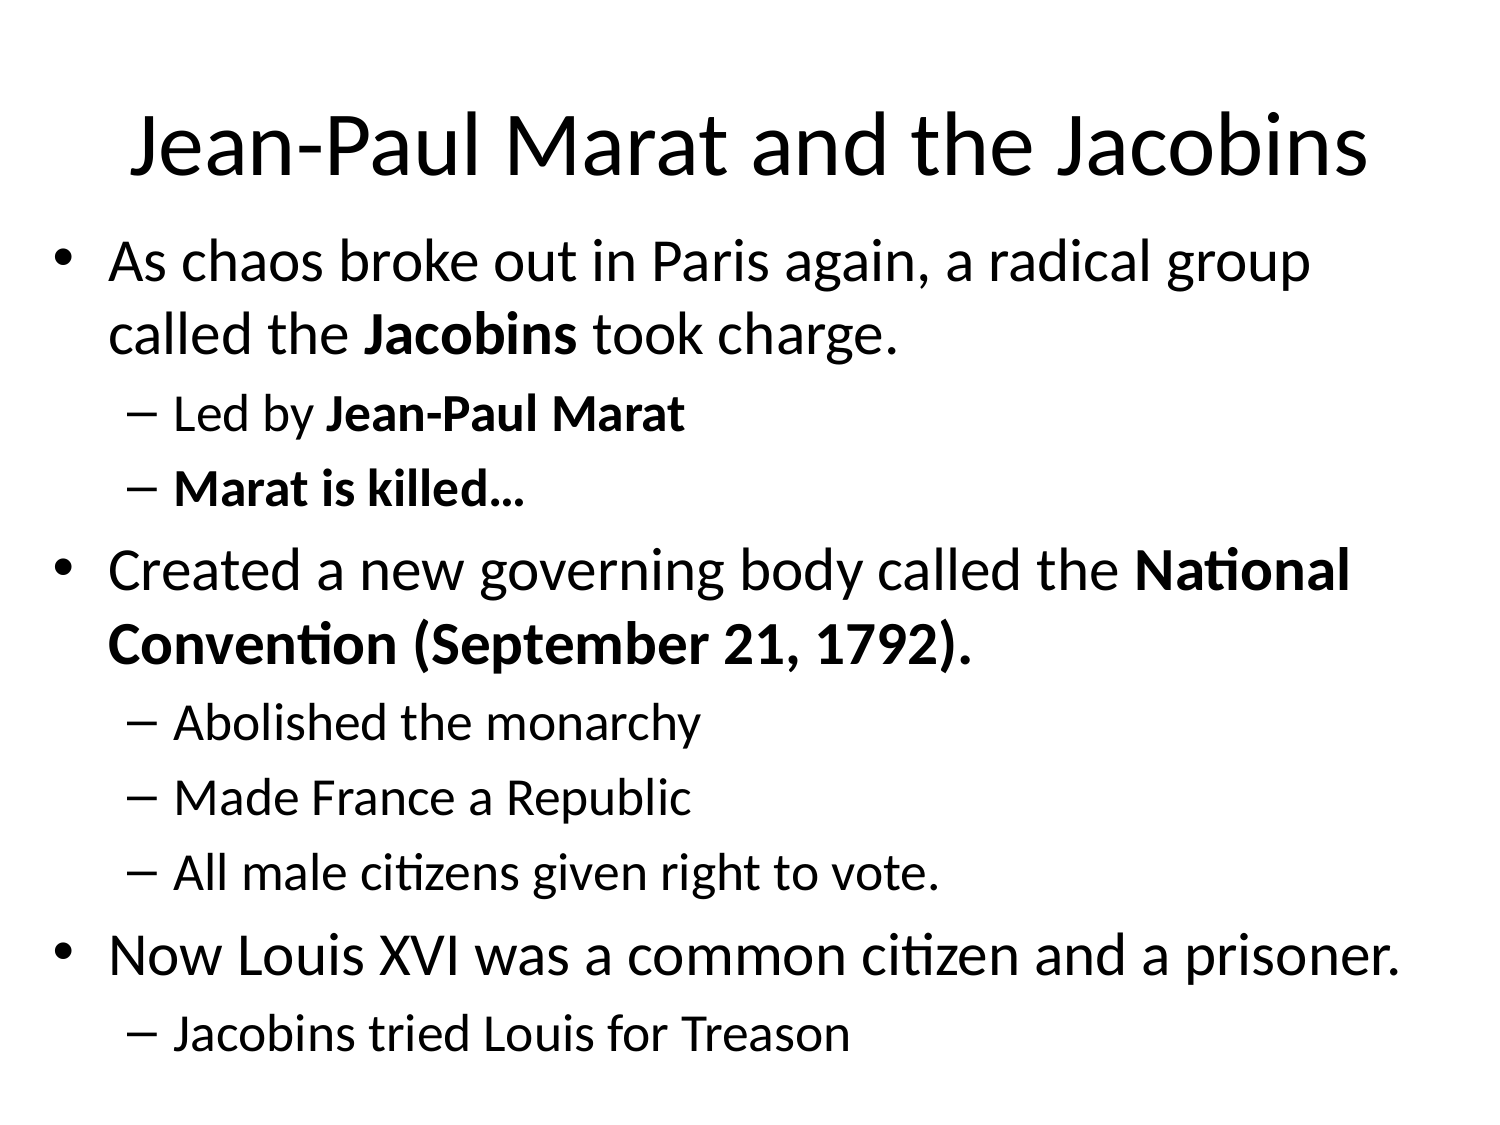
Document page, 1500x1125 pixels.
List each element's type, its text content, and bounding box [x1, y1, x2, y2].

list As chaos broke out in Paris again, a radical group called the Jacobins took charge. Led by Jean-Paul Marat Marat is killed… Created a new governing body called the National Convention (September 21, 1792). Abolished the monarchy Made France a Republic All male citizens given right to vote. Now Louis XVI was a common citizen and a prisoner. Jacobins tried Louis for Treason [37, 212, 1463, 1088]
title Jean-Paul Marat and the Jacobins [75, 45, 1425, 212]
